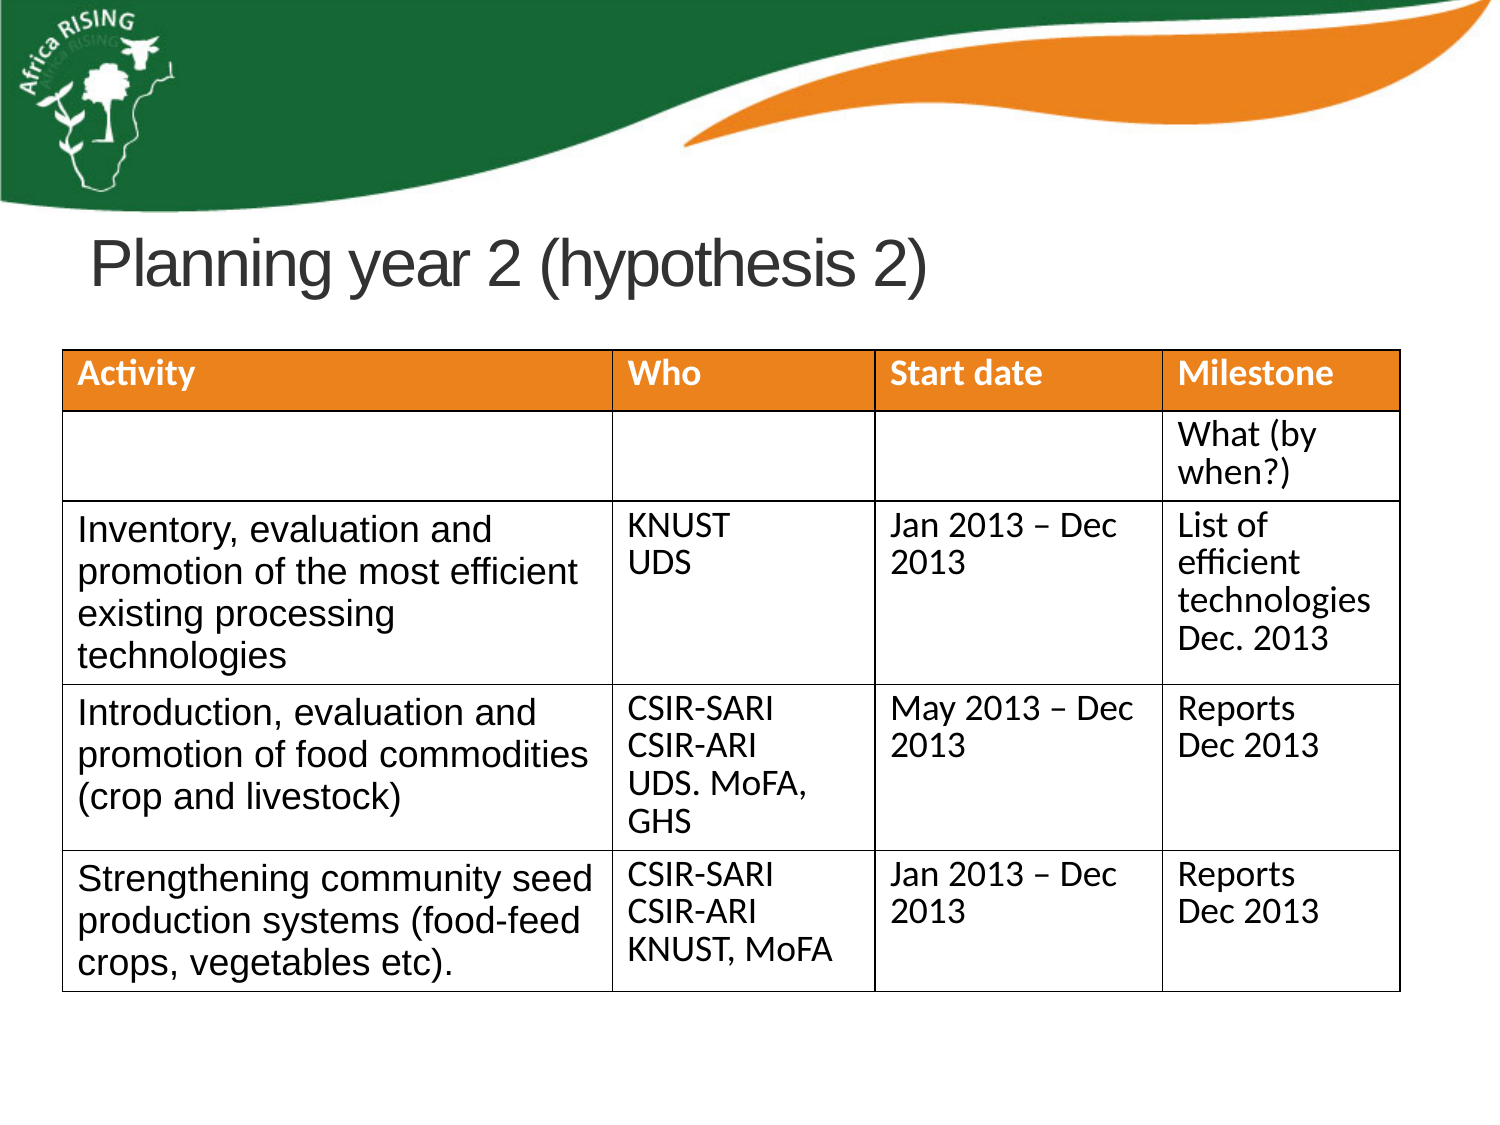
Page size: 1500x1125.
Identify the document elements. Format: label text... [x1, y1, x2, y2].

table_header Who [613, 351, 874, 410]
table_cell Jan 2013 – Dec 2013 [876, 502, 1162, 684]
table_cell List of efficient technologies Dec. 2013 [1163, 502, 1399, 684]
table_cell What (by when?) [1163, 412, 1399, 500]
picture [0, 0, 1500, 213]
table_cell CSIR-SARI CSIR-ARI UDS. MoFA, GHS [613, 685, 874, 850]
table_header Start date [876, 351, 1162, 410]
table_cell [613, 412, 874, 500]
table_header Activity [63, 351, 612, 410]
table_cell Reports Dec 2013 [1163, 851, 1399, 991]
table_header Milestone [1163, 351, 1399, 410]
table_cell Introduction, evaluation and promotion of food commodities (crop and livestock) [63, 685, 612, 850]
table_cell CSIR-SARI CSIR-ARI KNUST, MoFA [613, 851, 874, 991]
table_cell Reports Dec 2013 [1163, 685, 1399, 850]
table_cell [63, 412, 612, 500]
table_cell KNUST UDS [613, 502, 874, 684]
table_cell Inventory, evaluation and promotion of the most efficient existing processing technologies [63, 502, 612, 684]
title Planning year 2 (hypothesis 2) [75, 212, 1325, 349]
table_cell [876, 412, 1162, 500]
table_cell May 2013 – Dec 2013 [876, 685, 1162, 850]
table_cell Strengthening community seed production systems (food-feed crops, vegetables etc). [63, 851, 612, 991]
table_cell Jan 2013 – Dec 2013 [876, 851, 1162, 991]
